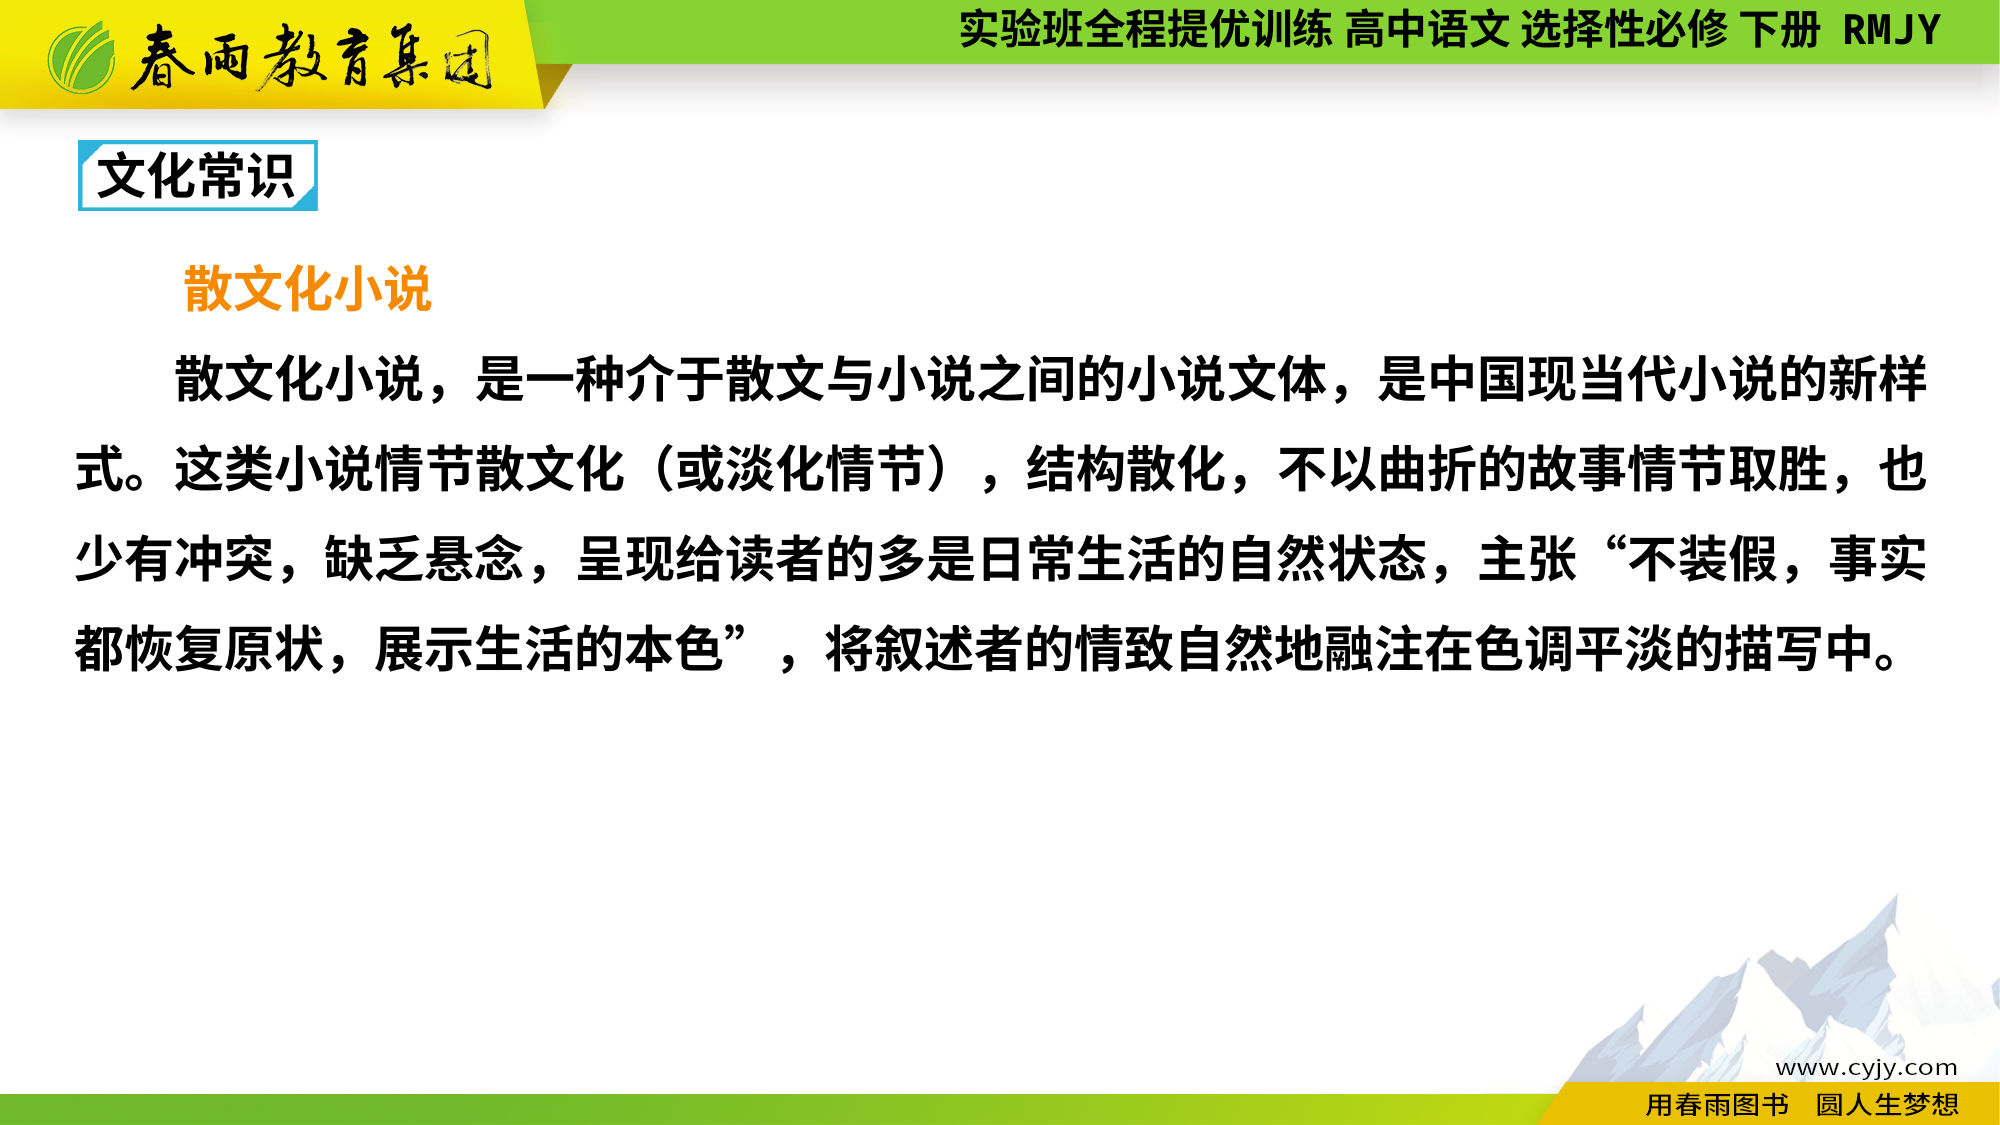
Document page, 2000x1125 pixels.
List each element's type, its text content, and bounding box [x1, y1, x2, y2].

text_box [78, 136, 319, 214]
picture [0, 0, 2000, 1125]
list 散文化小说 散文化小说，是一种介于散文与小说之间的小说文体，是中国现当代小说的新样式。这类小说情节散文化（或淡化情节），结构散化，不以曲折的故事情节取胜，也少有冲突，缺乏悬念，呈现给读者的多是日常生活的自然状态，主张“不装假，事实都恢复原状，展示生活的本色”，将叙述者的情致自然地融注在色调平淡的描写中。 [59, 219, 1944, 781]
